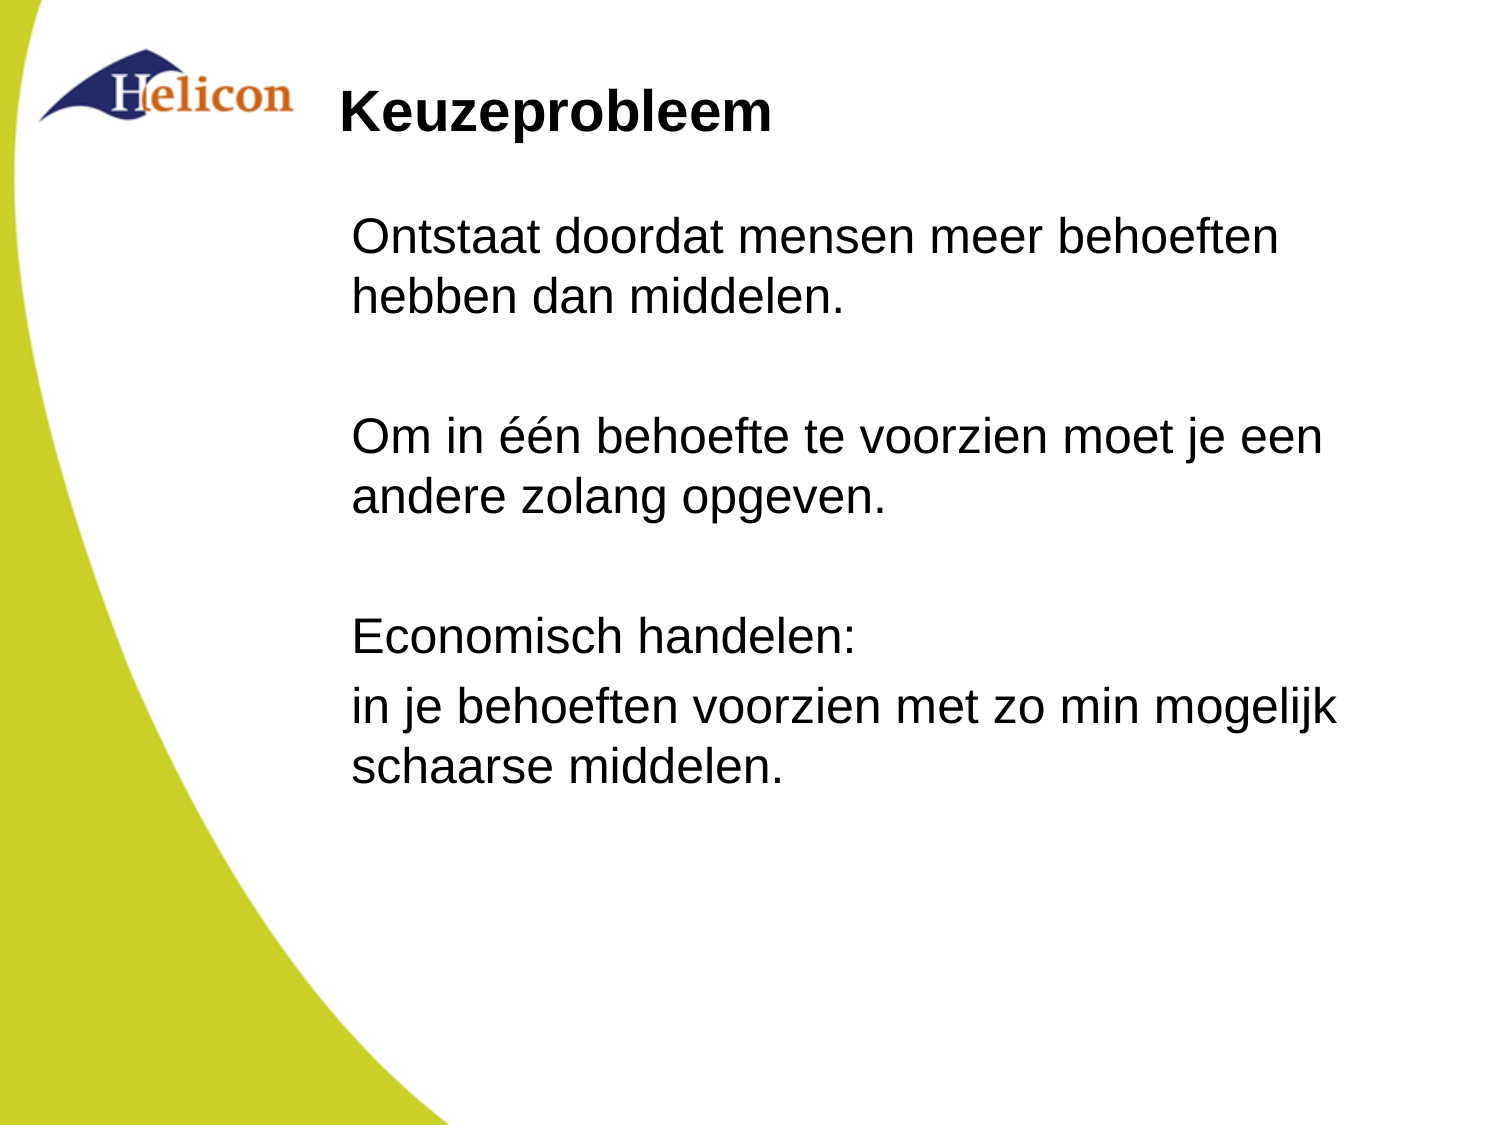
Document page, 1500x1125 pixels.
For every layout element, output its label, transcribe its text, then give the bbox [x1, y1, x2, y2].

picture [0, 0, 1500, 1125]
title Keuzeprobleem [324, 54, 1415, 161]
list Ontstaat doordat mensen meer behoeften hebben dan middelen. Om in één behoefte te voorzien moet je een andere zolang opgeven. Economisch handelen: in je behoeften voorzien met zo min mogelijk schaarse middelen. [336, 196, 1425, 1005]
